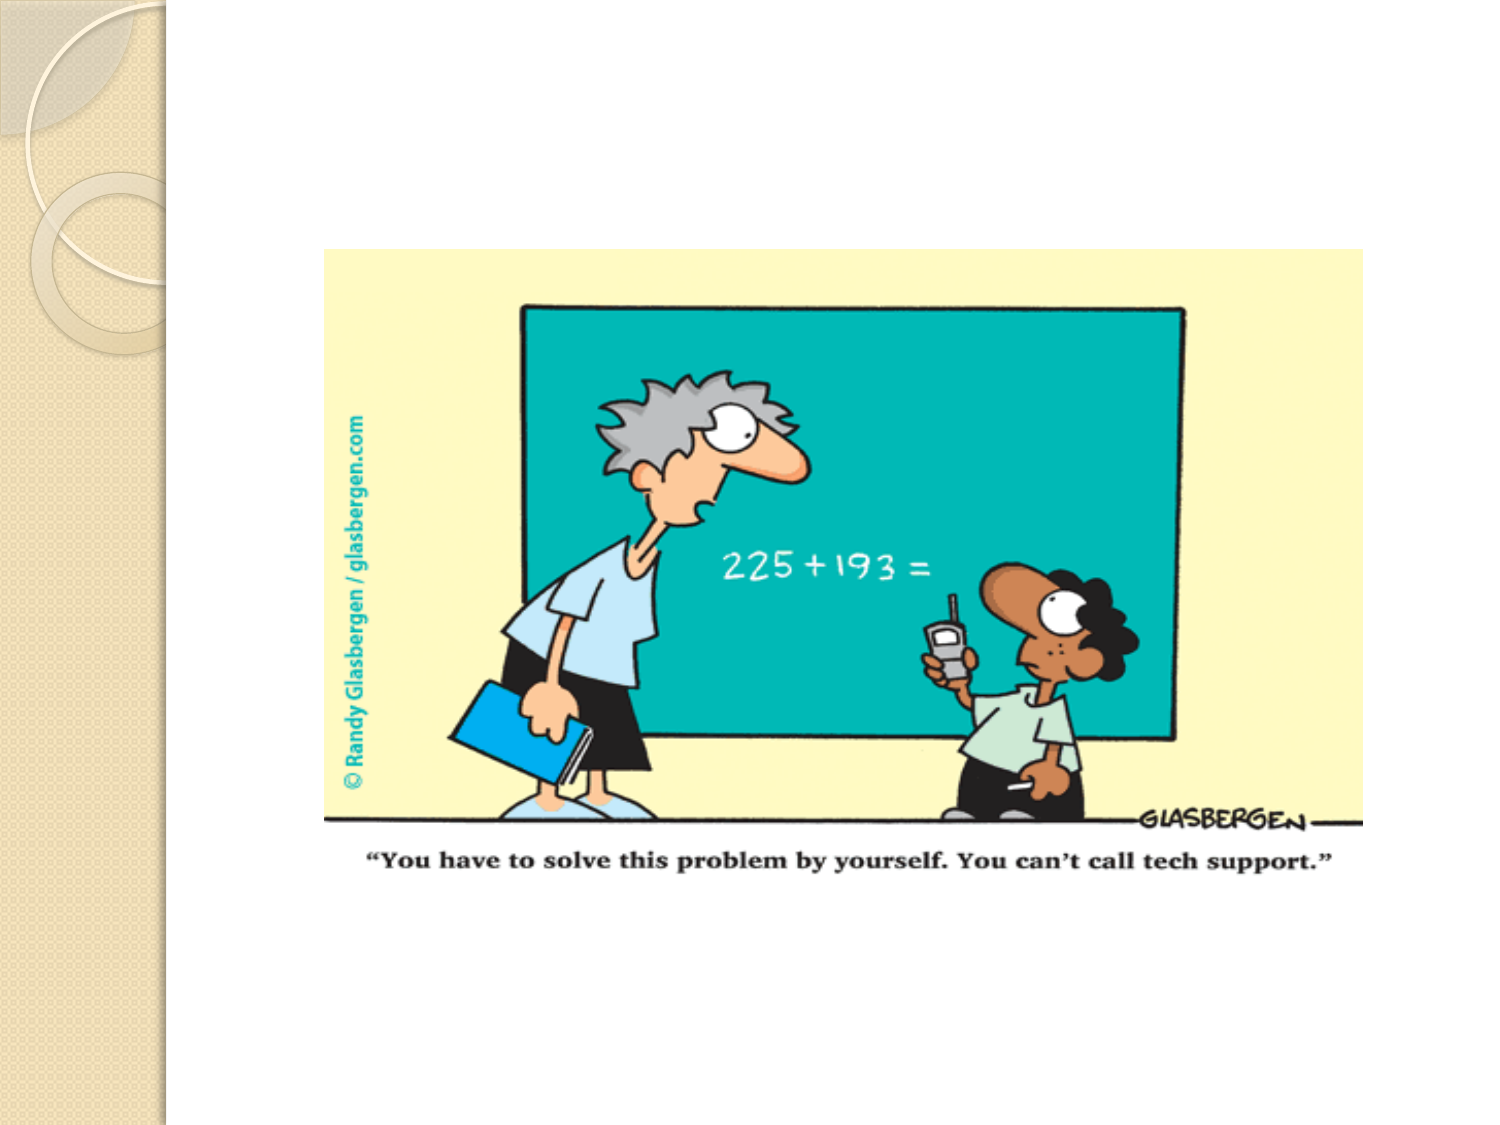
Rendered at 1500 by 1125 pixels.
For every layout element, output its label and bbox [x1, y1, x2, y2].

list [324, 249, 1363, 918]
